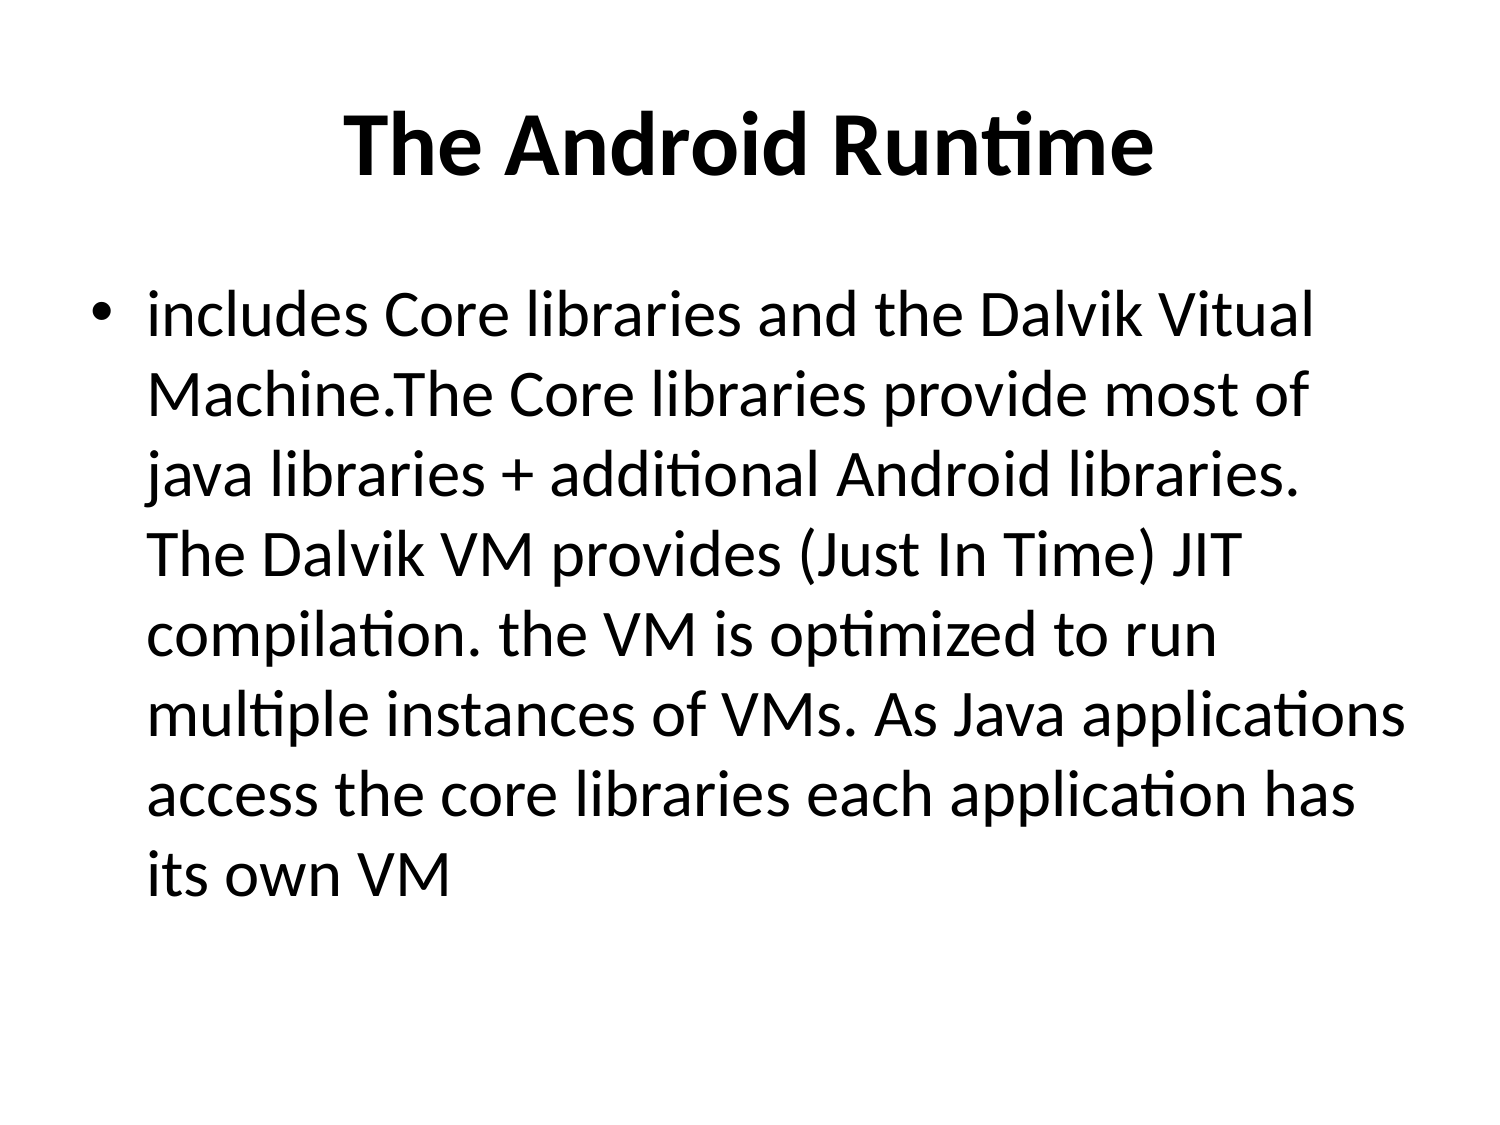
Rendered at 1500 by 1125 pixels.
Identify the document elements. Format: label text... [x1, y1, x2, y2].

list includes Core libraries and the Dalvik Vitual Machine.The Core libraries provide most of java libraries + additional Android libraries. The Dalvik VM provides (Just In Time) JIT compilation. the VM is optimized to run multiple instances of VMs. As Java applications access the core libraries each application has its own VM [75, 262, 1425, 1005]
title The Android Runtime [75, 45, 1425, 233]
